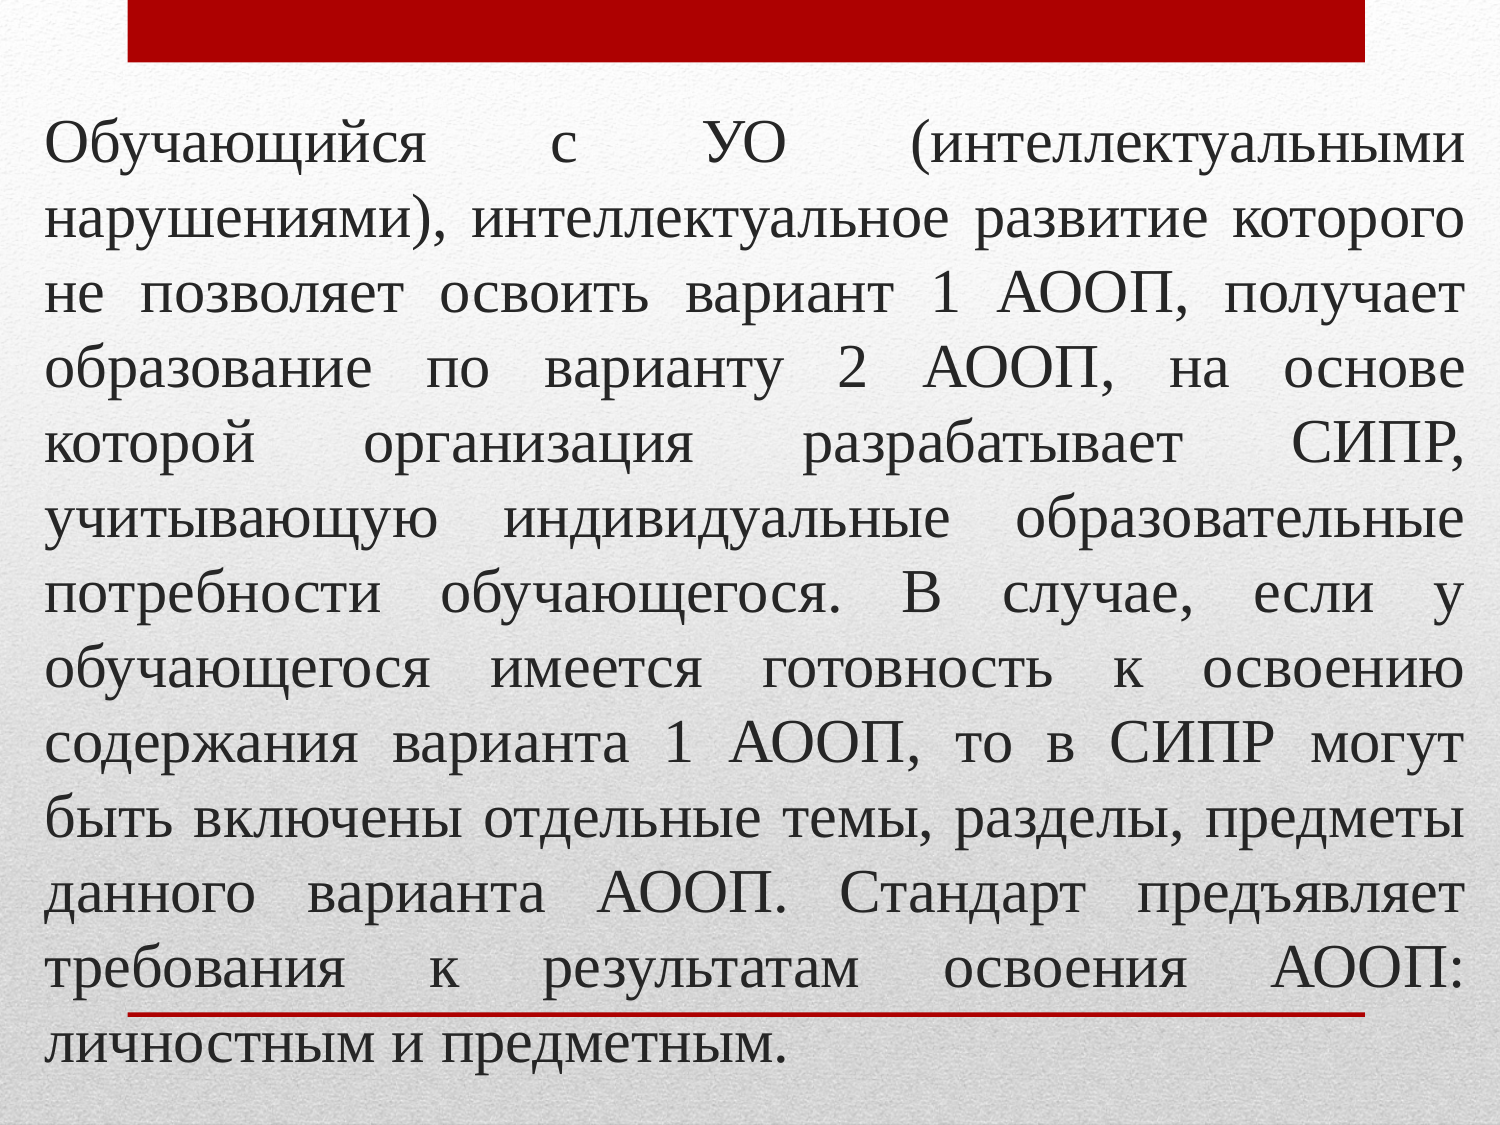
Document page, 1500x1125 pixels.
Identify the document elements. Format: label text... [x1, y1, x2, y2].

title Обучающийся с УО (интеллектуальными нарушениями), интеллектуальное развитие которого не позволяет освоить вариант 1 АООП, получает образование по варианту 2 АООП, на основе которой организация разрабатывает СИПР, учитывающую индивидуальные образовательные потребности обучающегося. В случае, если у обучающегося имеется готовность к освоению содержания варианта 1 АООП, то в СИПР могут быть включены отдельные темы, разделы, предметы данного варианта АООП. Стандарт предъявляет требования к результатам освоения АООП: личностным и предметным. [29, 750, 1483, 1083]
